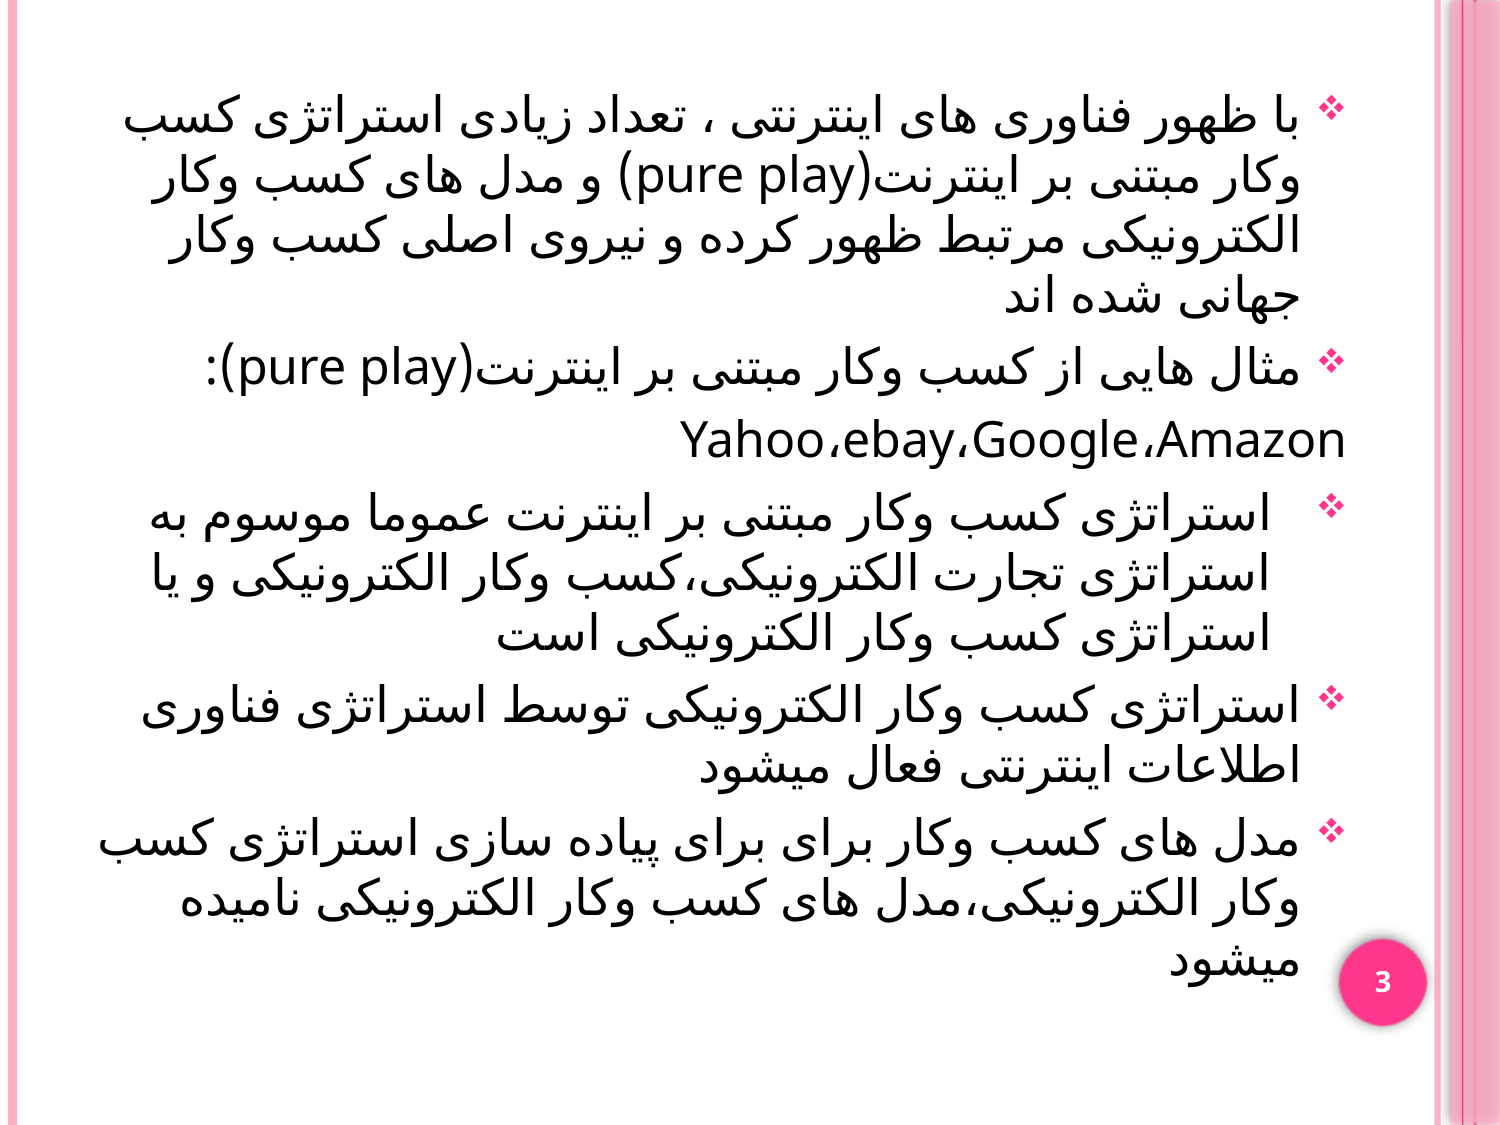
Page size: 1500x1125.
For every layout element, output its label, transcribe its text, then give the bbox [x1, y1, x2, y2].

list با ظهور فناوری های اینترنتی ، تعداد زیادی استراتژی کسب وکار مبتنی بر اینترنت(pure play) و مدل های کسب وکار الکترونیکی مرتبط ظهور کرده و نیروی اصلی کسب وکار جهانی شده اند مثال هایی از کسب وکار مبتنی بر اینترنت(pure play): Yahoo،ebay،Google،Amazon استراتژی کسب وکار مبتنی بر اینترنت عموما موسوم به استراتژی تجارت الکترونیکی،کسب وکار الکترونیکی و یا استراتژی کسب وکار الکترونیکی است استراتژی کسب وکار الکترونیکی توسط استراتژی فناوری اطلاعات اینترنتی فعال میشود مدل های کسب وکار برای برای پیاده سازی استراتژی کسب وکار الکترونیکی،مدل های کسب وکار الکترونیکی نامیده میشود [75, 75, 1363, 1062]
slide_number 3 [1333, 940, 1434, 1027]
